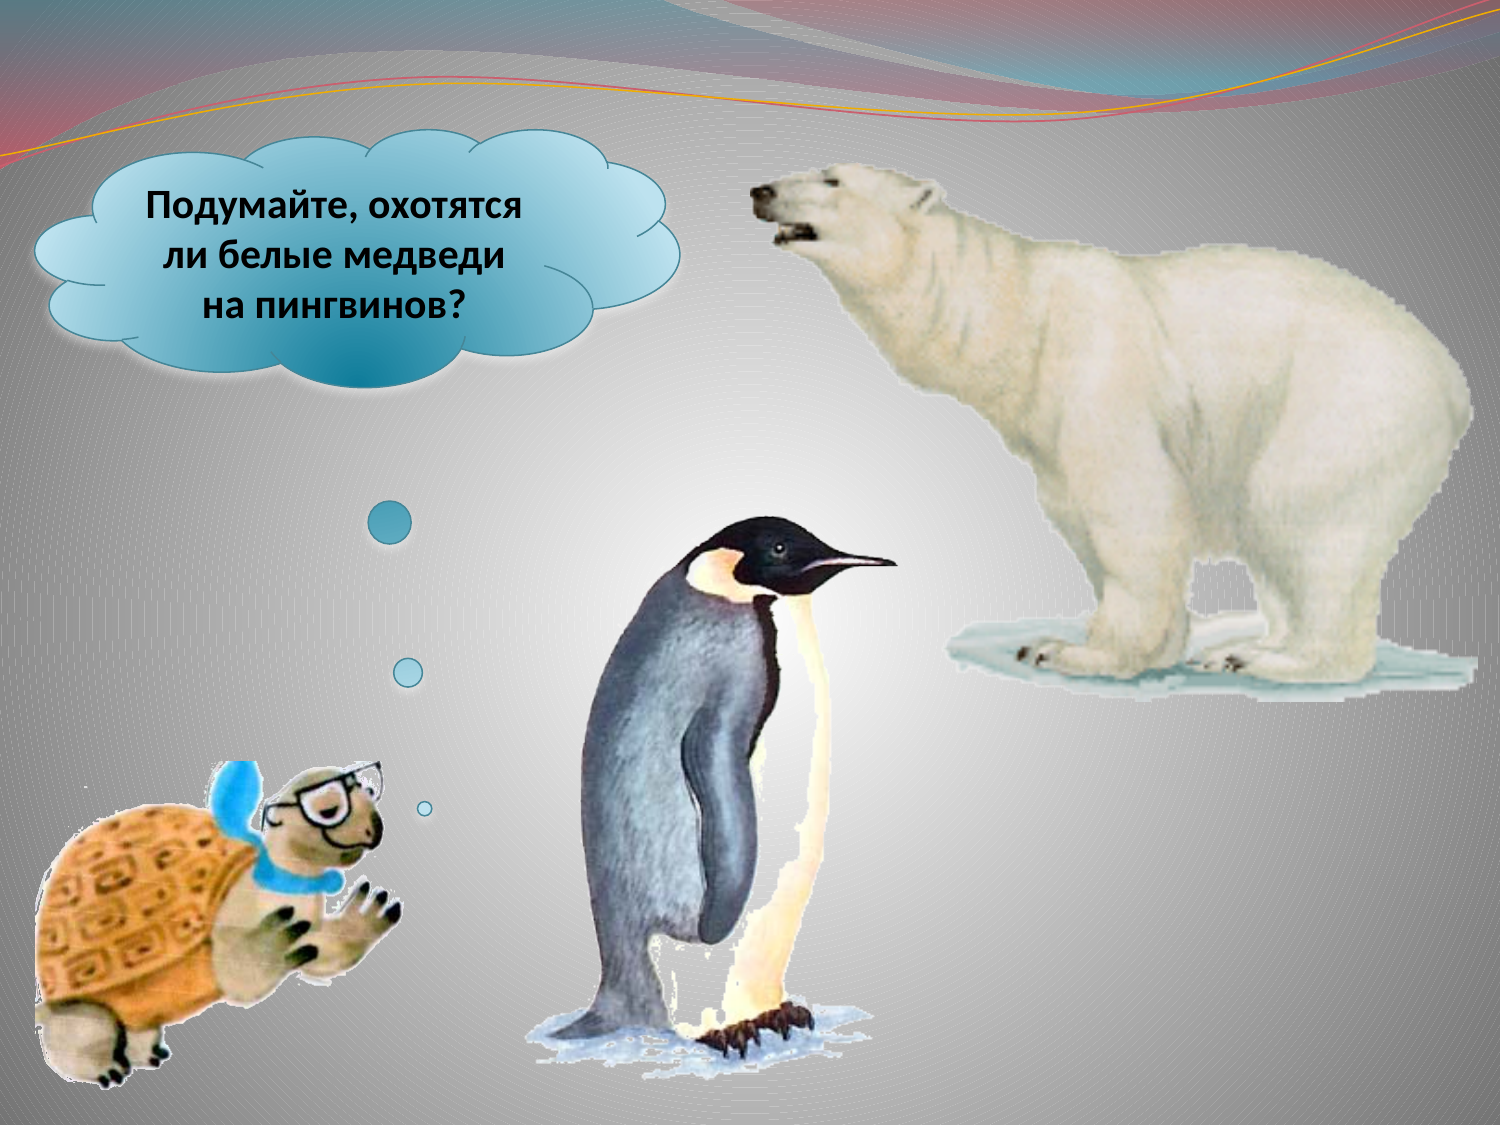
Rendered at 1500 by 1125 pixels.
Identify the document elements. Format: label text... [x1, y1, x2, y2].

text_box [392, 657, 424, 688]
text_box Подумайте, охотятся ли белые медведи на пингвинов? [33, 128, 681, 389]
picture [491, 163, 1478, 1125]
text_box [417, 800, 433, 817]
picture [34, 761, 411, 1098]
text_box Подумайте, охотятся ли белые медведи на пингвинов? [367, 500, 412, 545]
